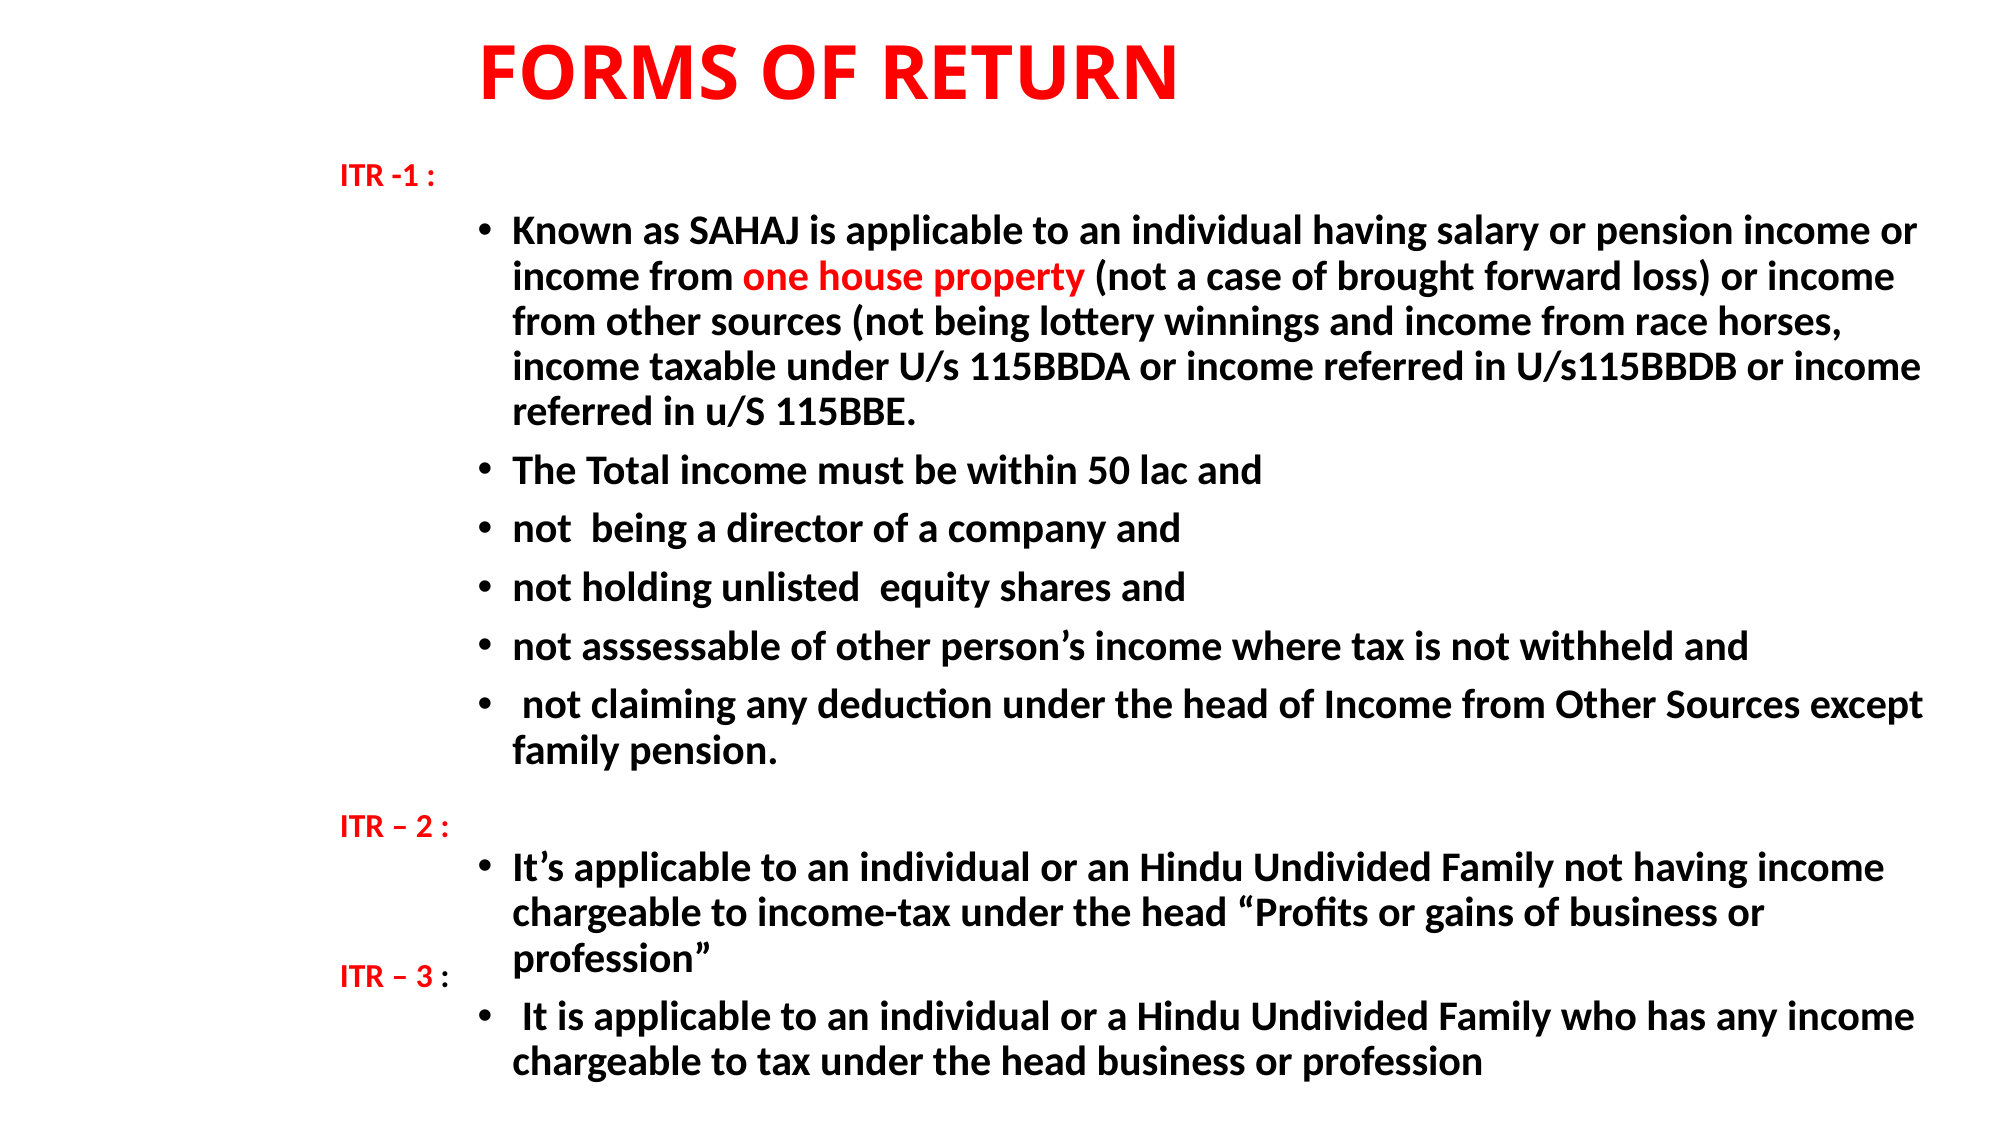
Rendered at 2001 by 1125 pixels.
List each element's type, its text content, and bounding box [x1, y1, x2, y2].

title FORMS OF RETURN [462, 24, 1638, 125]
list ITR -1 : ITR – 2 : ITR – 3 : [324, 149, 462, 1005]
list Known as SAHAJ is applicable to an individual having salary or pension income or income from one house property (not a case of brought forward loss) or income from other sources (not being lottery winnings and income from race horses, income taxable under U/s 115BBDA or income referred in U/s115BBDB or income referred in u/S 115BBE. The Total income must be within 50 lac and not being a director of a company and not holding unlisted equity shares and not asssessable of other person’s income where tax is not withheld and not claiming any deduction under the head of Income from Other Sources except family pension. It’s applicable to an individual or an Hindu Undivided Family not having income chargeable to income-tax under the head “Profits or gains of business or profession” It is applicable to an individual or a Hindu Undivided Family who has any income chargeable to tax under the head business or profession [462, 137, 1950, 1100]
